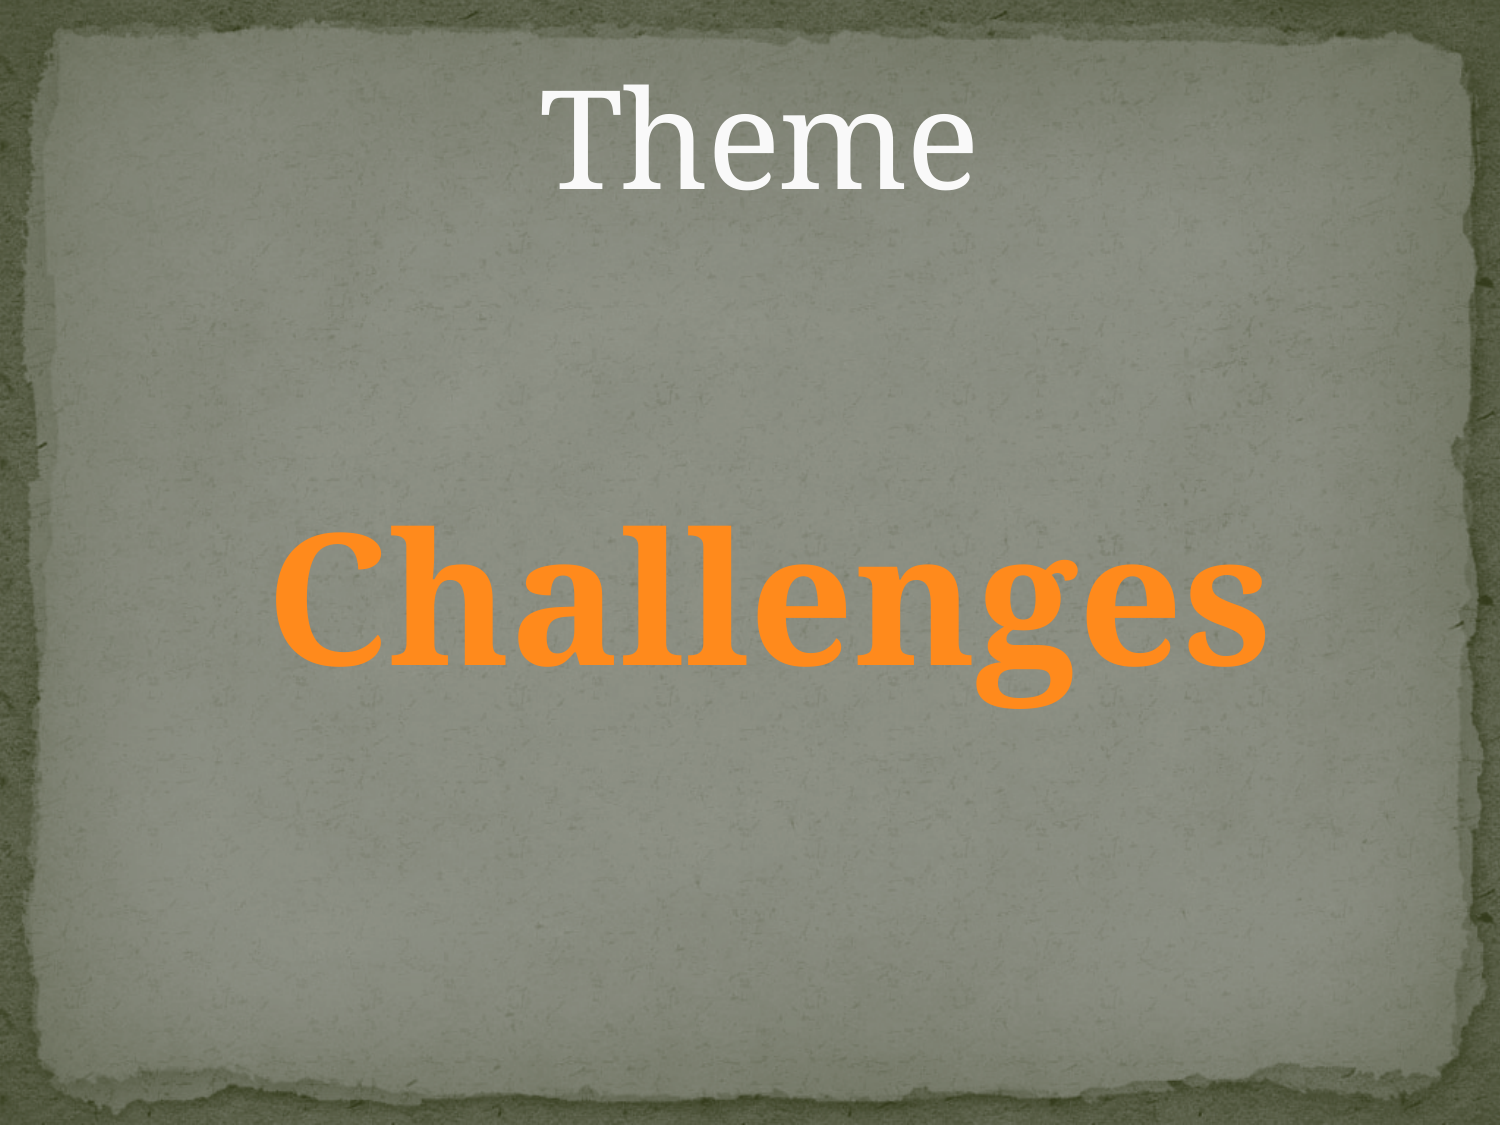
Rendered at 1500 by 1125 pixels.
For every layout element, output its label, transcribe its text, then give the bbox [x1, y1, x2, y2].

text_box Challenges [251, 474, 1289, 710]
title Theme [74, 24, 1425, 225]
